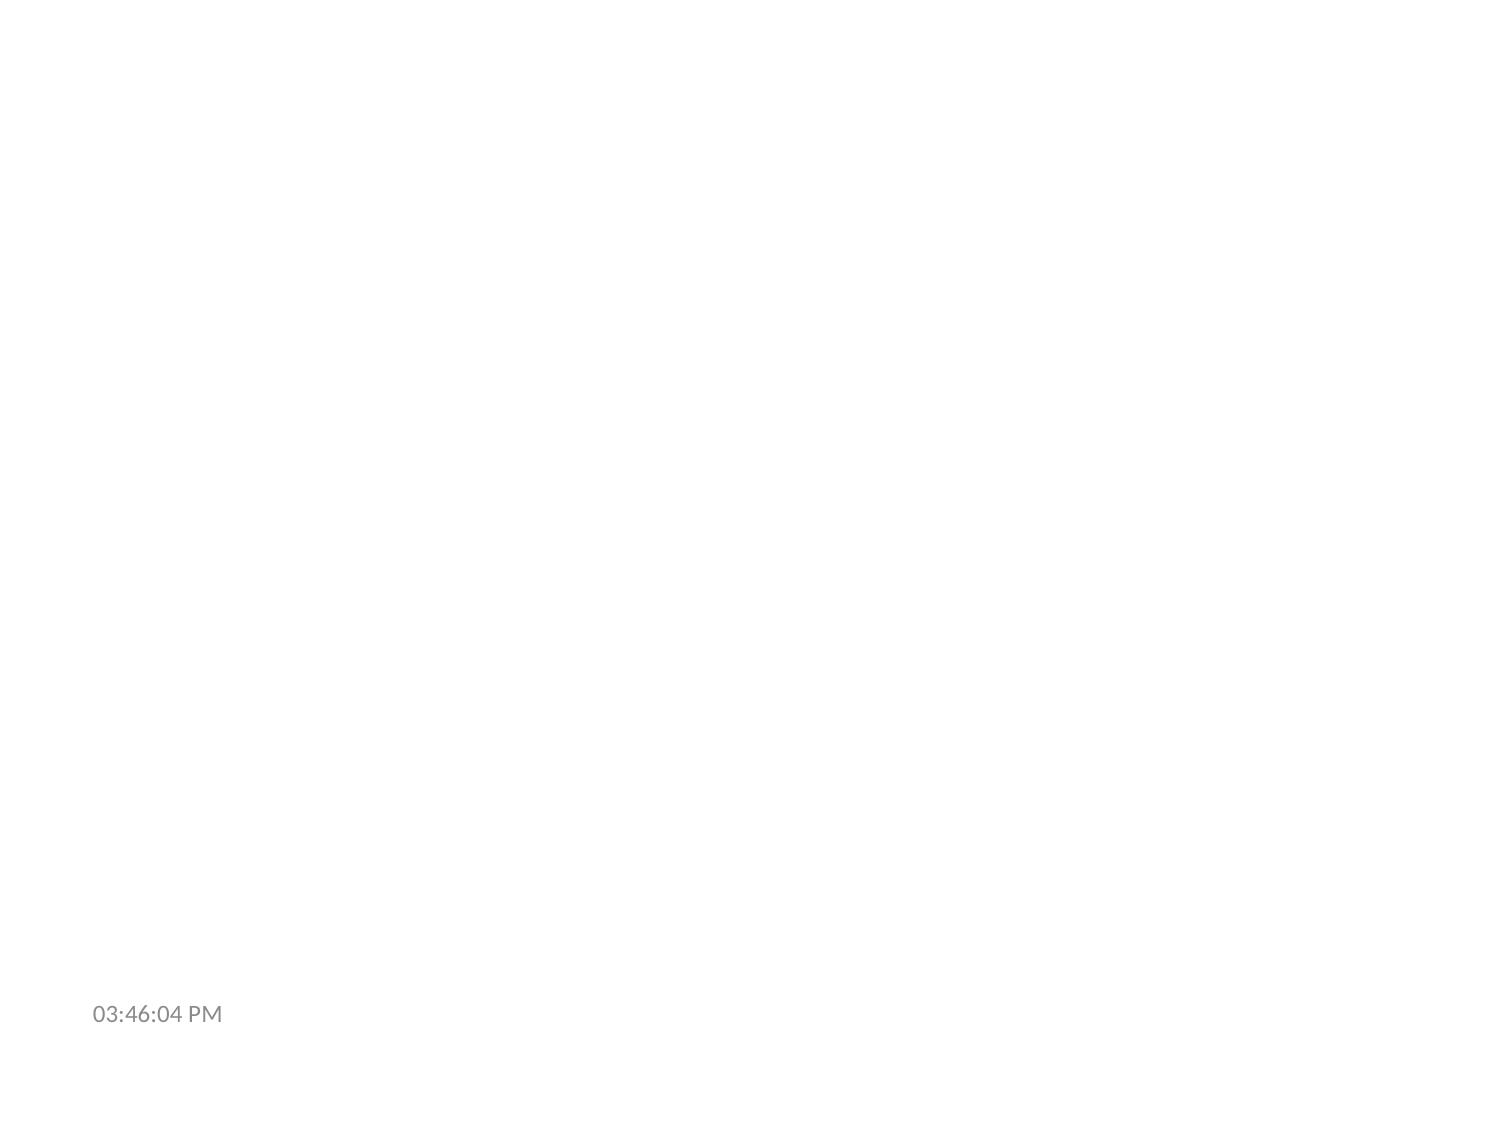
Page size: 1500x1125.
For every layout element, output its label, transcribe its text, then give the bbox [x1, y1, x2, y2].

text_box 3:35:09 PM [77, 982, 428, 1043]
